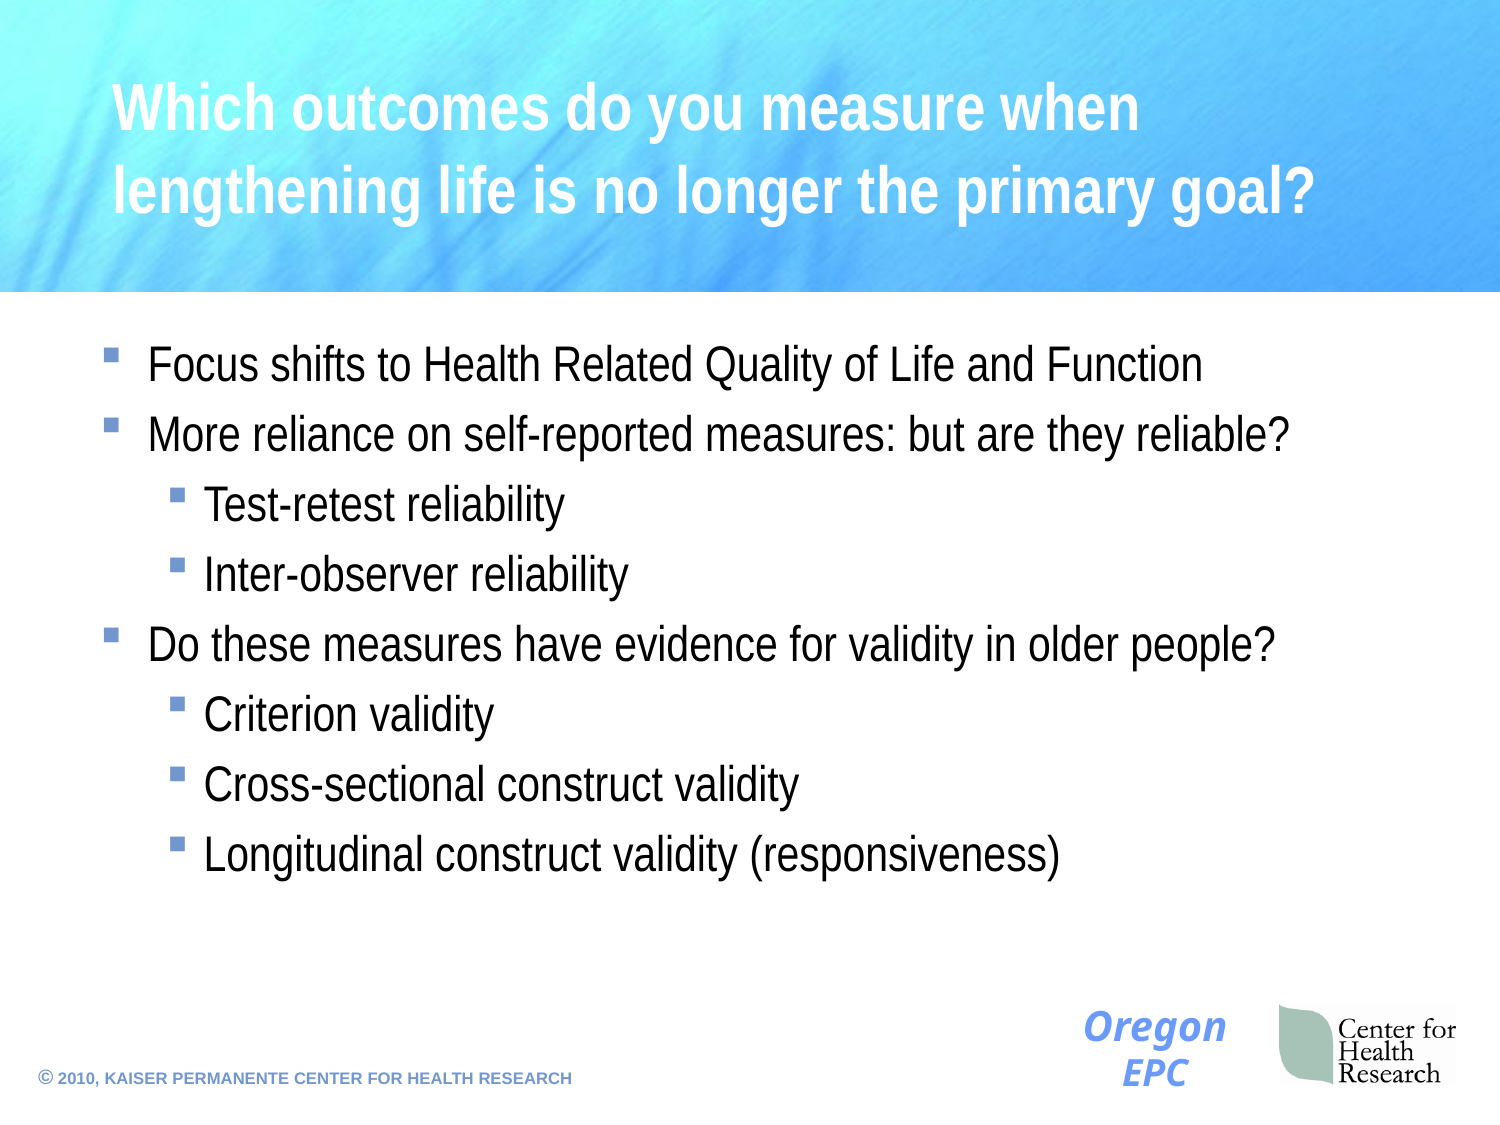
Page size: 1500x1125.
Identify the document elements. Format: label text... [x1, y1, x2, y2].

title Which outcomes do you measure when lengthening life is no longer the primary goal? [112, 49, 1388, 238]
slide_number 3 [1074, 1025, 1388, 1100]
picture [1279, 1004, 1456, 1085]
picture [0, 0, 1500, 292]
list Focus shifts to Health Related Quality of Life and Function More reliance on self-reported measures: but are they reliable? Test-retest reliability Inter-observer reliability Do these measures have evidence for validity in older people? Criterion validity Cross-sectional construct validity Longitudinal construct validity (responsiveness) [99, 330, 1313, 1019]
